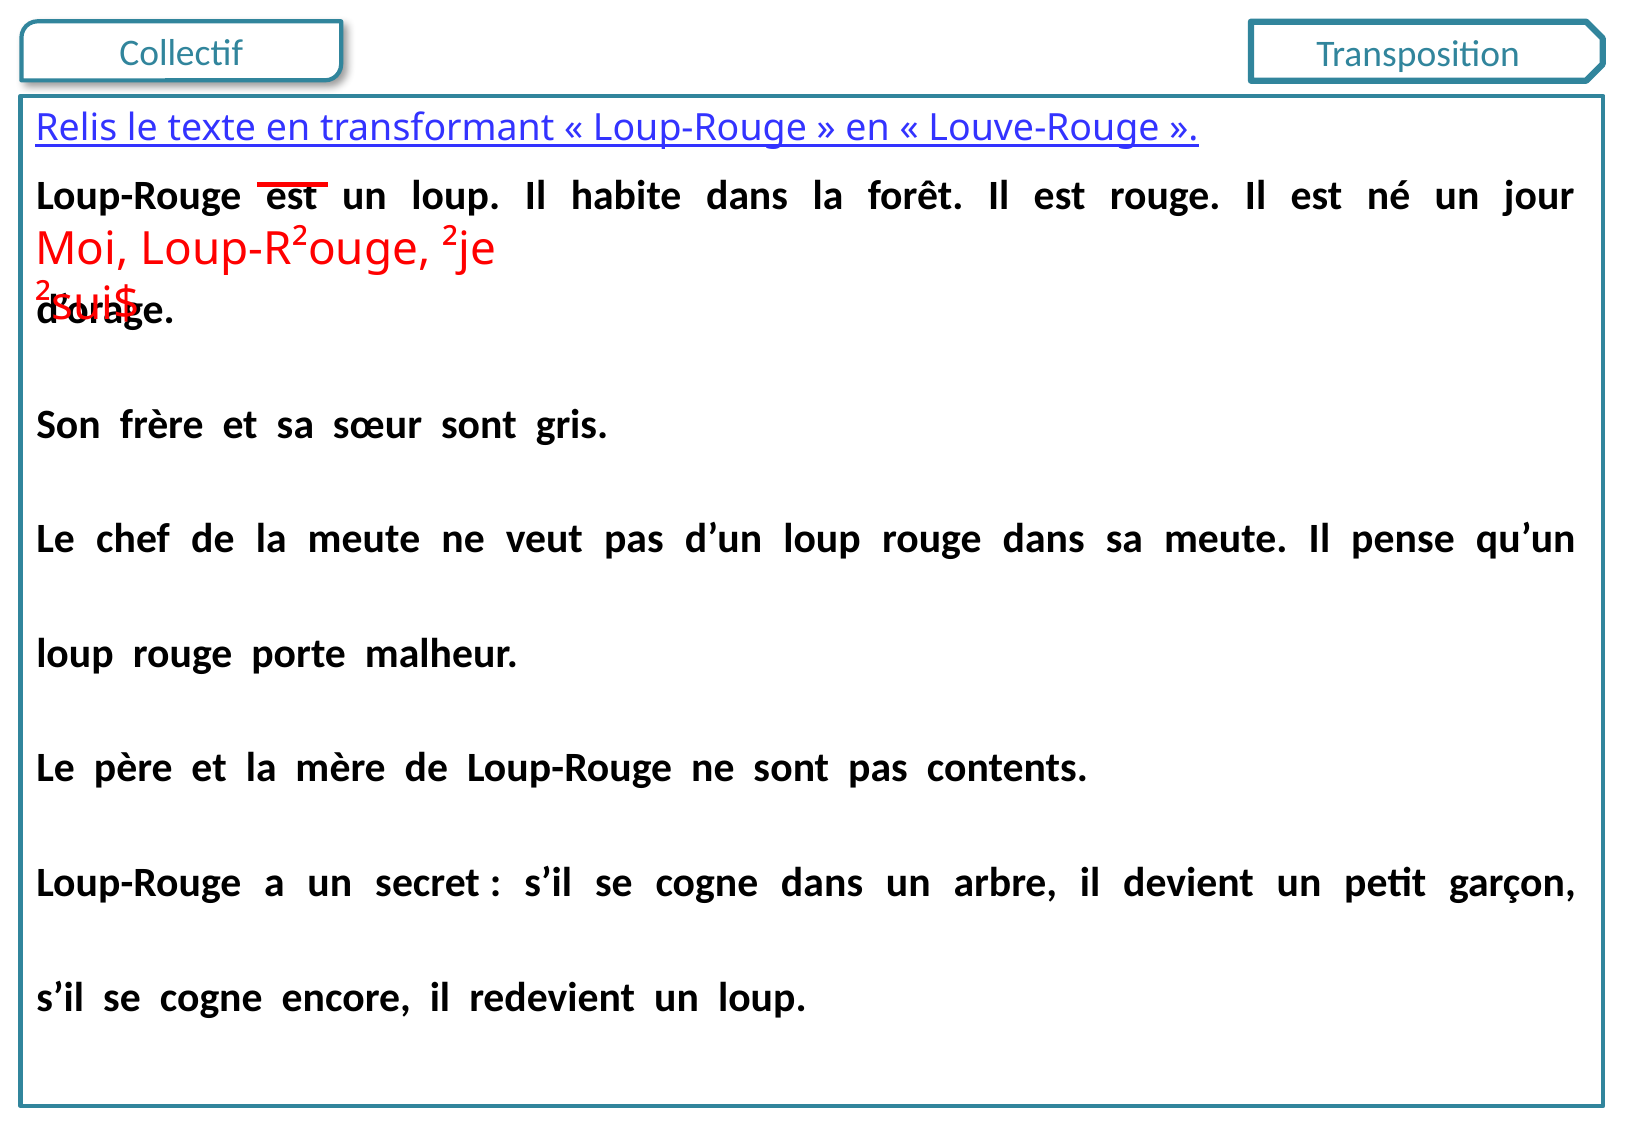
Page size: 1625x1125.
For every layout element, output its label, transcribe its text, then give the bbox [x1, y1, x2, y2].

list Loup-Rouge est un loup. Il habite dans la forêt. Il est rouge. Il est né un jour d’orage. Son frère et sa sœur sont gris. Le chef de la meute ne veut pas d’un loup rouge dans sa meute. Il pense qu’un loup rouge porte malheur. Le père et la mère de Loup-Rouge ne sont pas contents. Loup-Rouge a un secret : s’il se cogne dans un arbre, il devient un petit garçon, s’il se cogne encore, il redevient un loup. [21, 95, 1604, 1018]
list Relis le texte en transformant « Loup-Rouge » en « Louve-Rouge ». [18, 94, 1605, 1108]
text_box Moi, Loup-R²ouge, ²je ²sui$ [20, 211, 600, 336]
list Transposition [1251, 21, 1585, 81]
